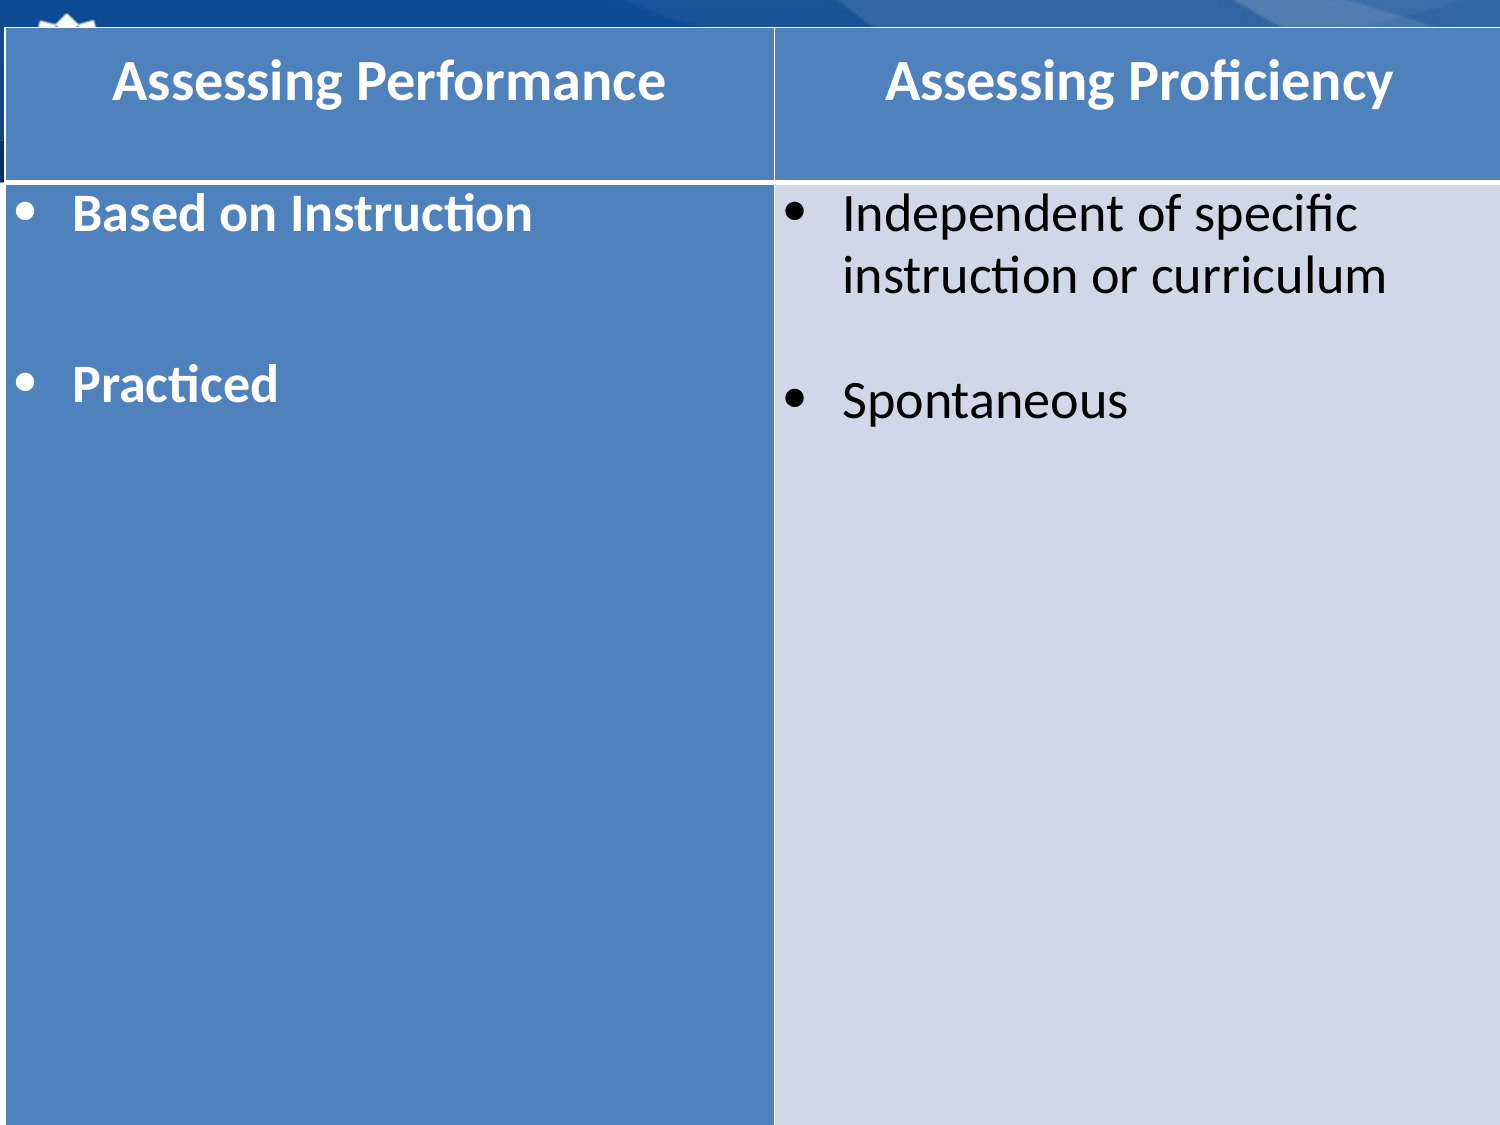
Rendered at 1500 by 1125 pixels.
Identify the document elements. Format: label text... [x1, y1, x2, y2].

table_cell Independent of specific instruction or curriculum Spontaneous [775, 185, 1500, 1125]
table_cell Based on Instruction Practiced [6, 185, 774, 1125]
table_header Assessing Proficiency [775, 28, 1500, 180]
picture [0, 0, 1500, 1125]
table_header Assessing Performance [6, 28, 774, 180]
